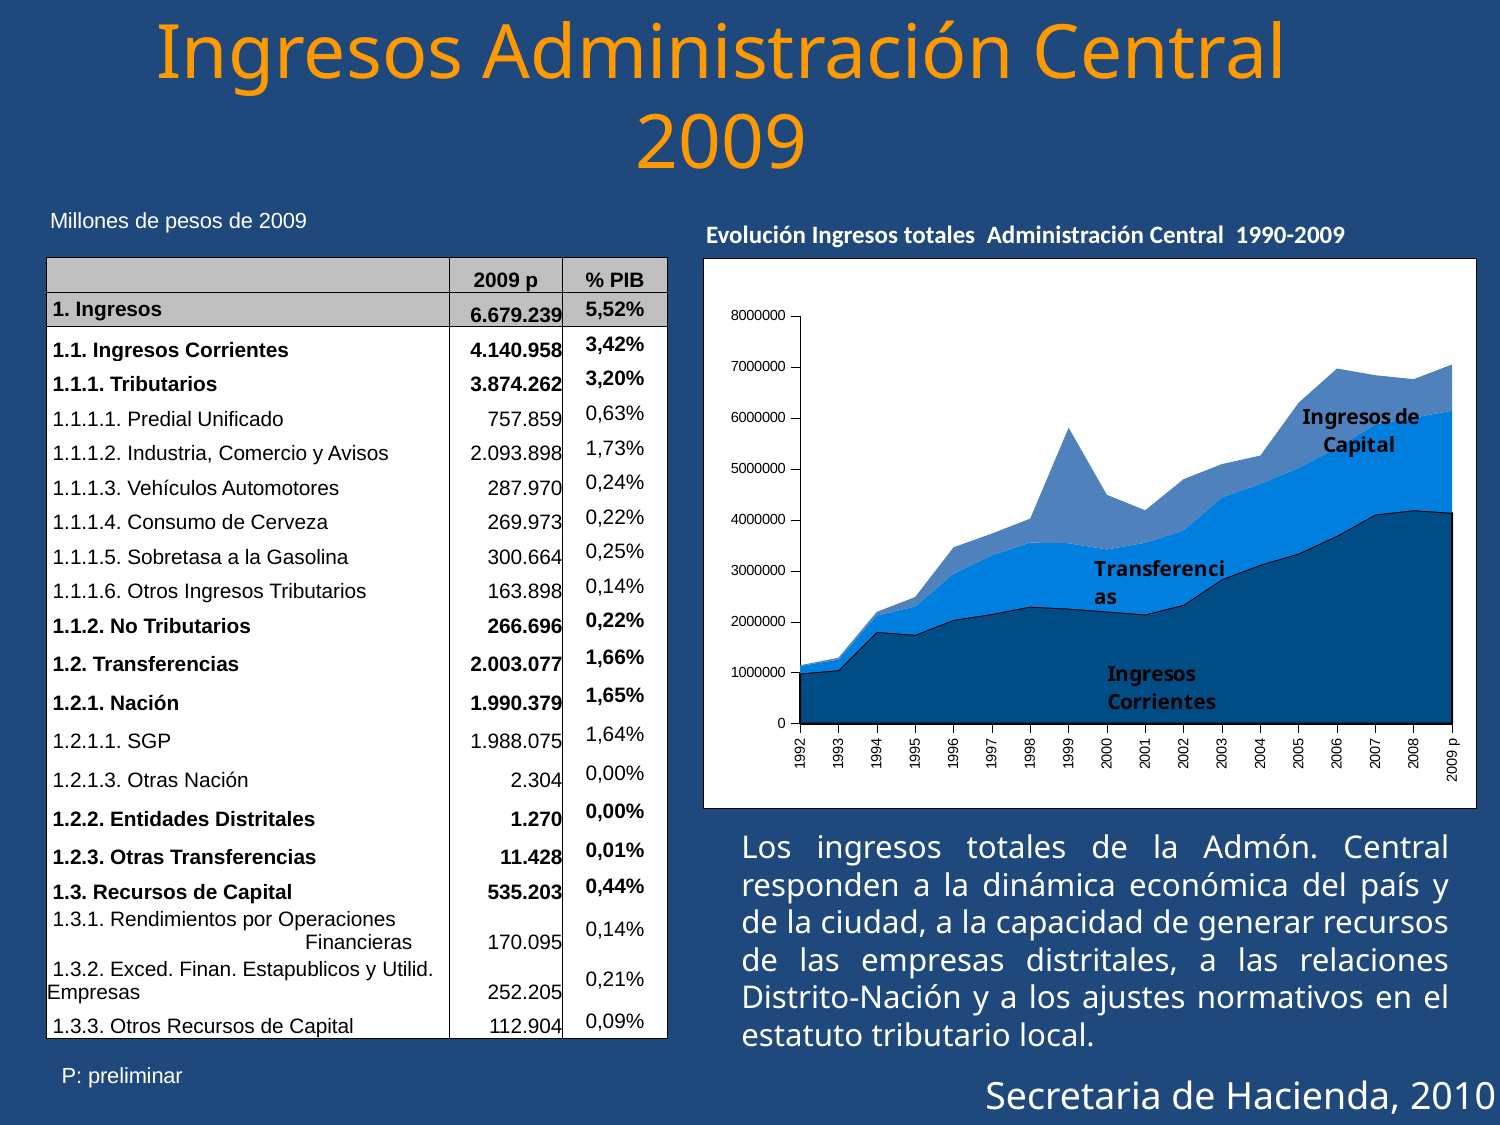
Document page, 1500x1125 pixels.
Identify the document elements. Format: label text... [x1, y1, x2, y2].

table_cell 0,25% [563, 534, 667, 569]
table_header 2009 p [450, 258, 562, 292]
table_header % PIB [563, 258, 667, 292]
text_box Millones de pesos de 2009 [35, 199, 645, 241]
table_cell 535.203 [450, 869, 562, 904]
table_cell 1.1.2. No Tributarios [47, 603, 449, 638]
table_cell 1.3.3. Otros Recursos de Capital [47, 1004, 449, 1038]
table_cell 1.1.1. Tributarios [47, 361, 449, 396]
table_cell 0,14% [563, 904, 667, 954]
text_box Evolución Ingresos totales Administración Central 1990-2009 [691, 210, 1465, 256]
table_cell 1.1.1.1. Predial Unificado [47, 396, 449, 431]
table_cell 5,52% [563, 293, 667, 326]
table_cell 1.988.075 [450, 715, 562, 754]
table_cell 0,09% [563, 1004, 667, 1038]
table_cell 3,42% [563, 327, 667, 361]
table_cell 0,44% [563, 869, 667, 904]
table_cell 0,24% [563, 465, 667, 500]
table_cell 1.1.1.5. Sobretasa a la Gasolina [47, 534, 449, 569]
table_cell 2.304 [450, 754, 562, 792]
table_cell 6.679.239 [450, 293, 562, 326]
table_cell 1.1. Ingresos Corrientes [47, 327, 449, 361]
table_cell 1.2. Transferencias [47, 638, 449, 676]
table_cell 0,21% [563, 954, 667, 1004]
table_cell 0,00% [563, 792, 667, 831]
table_cell 2.093.898 [450, 431, 562, 465]
table_cell 1.2.1.1. SGP [47, 715, 449, 754]
table_cell 1.1.1.3. Vehículos Automotores [47, 465, 449, 500]
table_cell 3.874.262 [450, 361, 562, 396]
table_cell 1.3.1. Rendimientos por Operaciones Financieras [47, 904, 449, 954]
table_cell 1. Ingresos [47, 293, 449, 326]
table_cell 1,73% [563, 431, 667, 465]
table_header [47, 258, 449, 292]
title Ingresos Administración Central 2009 [46, 23, 1397, 164]
table_cell 1.2.2. Entidades Distritales [47, 792, 449, 831]
table_cell 269.973 [450, 500, 562, 534]
chart [702, 257, 1477, 809]
table_cell 4.140.958 [450, 327, 562, 361]
table_cell 1,64% [563, 715, 667, 754]
table_cell 0,22% [563, 500, 667, 534]
table_cell 0,22% [563, 603, 667, 638]
table_cell 1.2.3. Otras Transferencias [47, 831, 449, 869]
table_cell 287.970 [450, 465, 562, 500]
table_cell 1.3.2. Exced. Finan. Estapublicos y Utilid. Empresas [47, 954, 449, 1004]
table_cell 252.205 [450, 954, 562, 1004]
table_cell 163.898 [450, 569, 562, 603]
table_cell 266.696 [450, 603, 562, 638]
table_cell 1.3. Recursos de Capital [47, 869, 449, 904]
table_cell 1.1.1.4. Consumo de Cerveza [47, 500, 449, 534]
table_cell 3,20% [563, 361, 667, 396]
table_cell 1.1.1.2. Industria, Comercio y Avisos [47, 431, 449, 465]
text_box P: preliminar [46, 1054, 235, 1096]
table_cell 1.2.1.3. Otras Nación [47, 754, 449, 792]
table_cell 1.1.1.6. Otros Ingresos Tributarios [47, 569, 449, 603]
table_cell 0,00% [563, 754, 667, 792]
table_cell 112.904 [450, 1004, 562, 1038]
table_cell 1.2.1. Nación [47, 676, 449, 715]
table_cell 0,01% [563, 831, 667, 869]
table_cell 0,63% [563, 396, 667, 431]
table_cell 757.859 [450, 396, 562, 431]
table_cell 1,65% [563, 676, 667, 715]
table_cell 11.428 [450, 831, 562, 869]
table_cell 1.270 [450, 792, 562, 831]
table_cell 170.095 [450, 904, 562, 954]
table_cell 2.003.077 [450, 638, 562, 676]
table_cell 0,14% [563, 569, 667, 603]
table_cell 1,66% [563, 638, 667, 676]
table_cell 300.664 [450, 534, 562, 569]
text_box Secretaria de Hacienda, 2010 [970, 1064, 1500, 1125]
table_cell 1.990.379 [450, 676, 562, 715]
text_box Los ingresos totales de la Admón. Central responden a la dinámica económica del país y de la ciudad, a la capacidad de generar recursos de las empresas distritales, a las relaciones Distrito-Nación y a los ajustes normativos en el estatuto tributario local. [726, 820, 1465, 1060]
